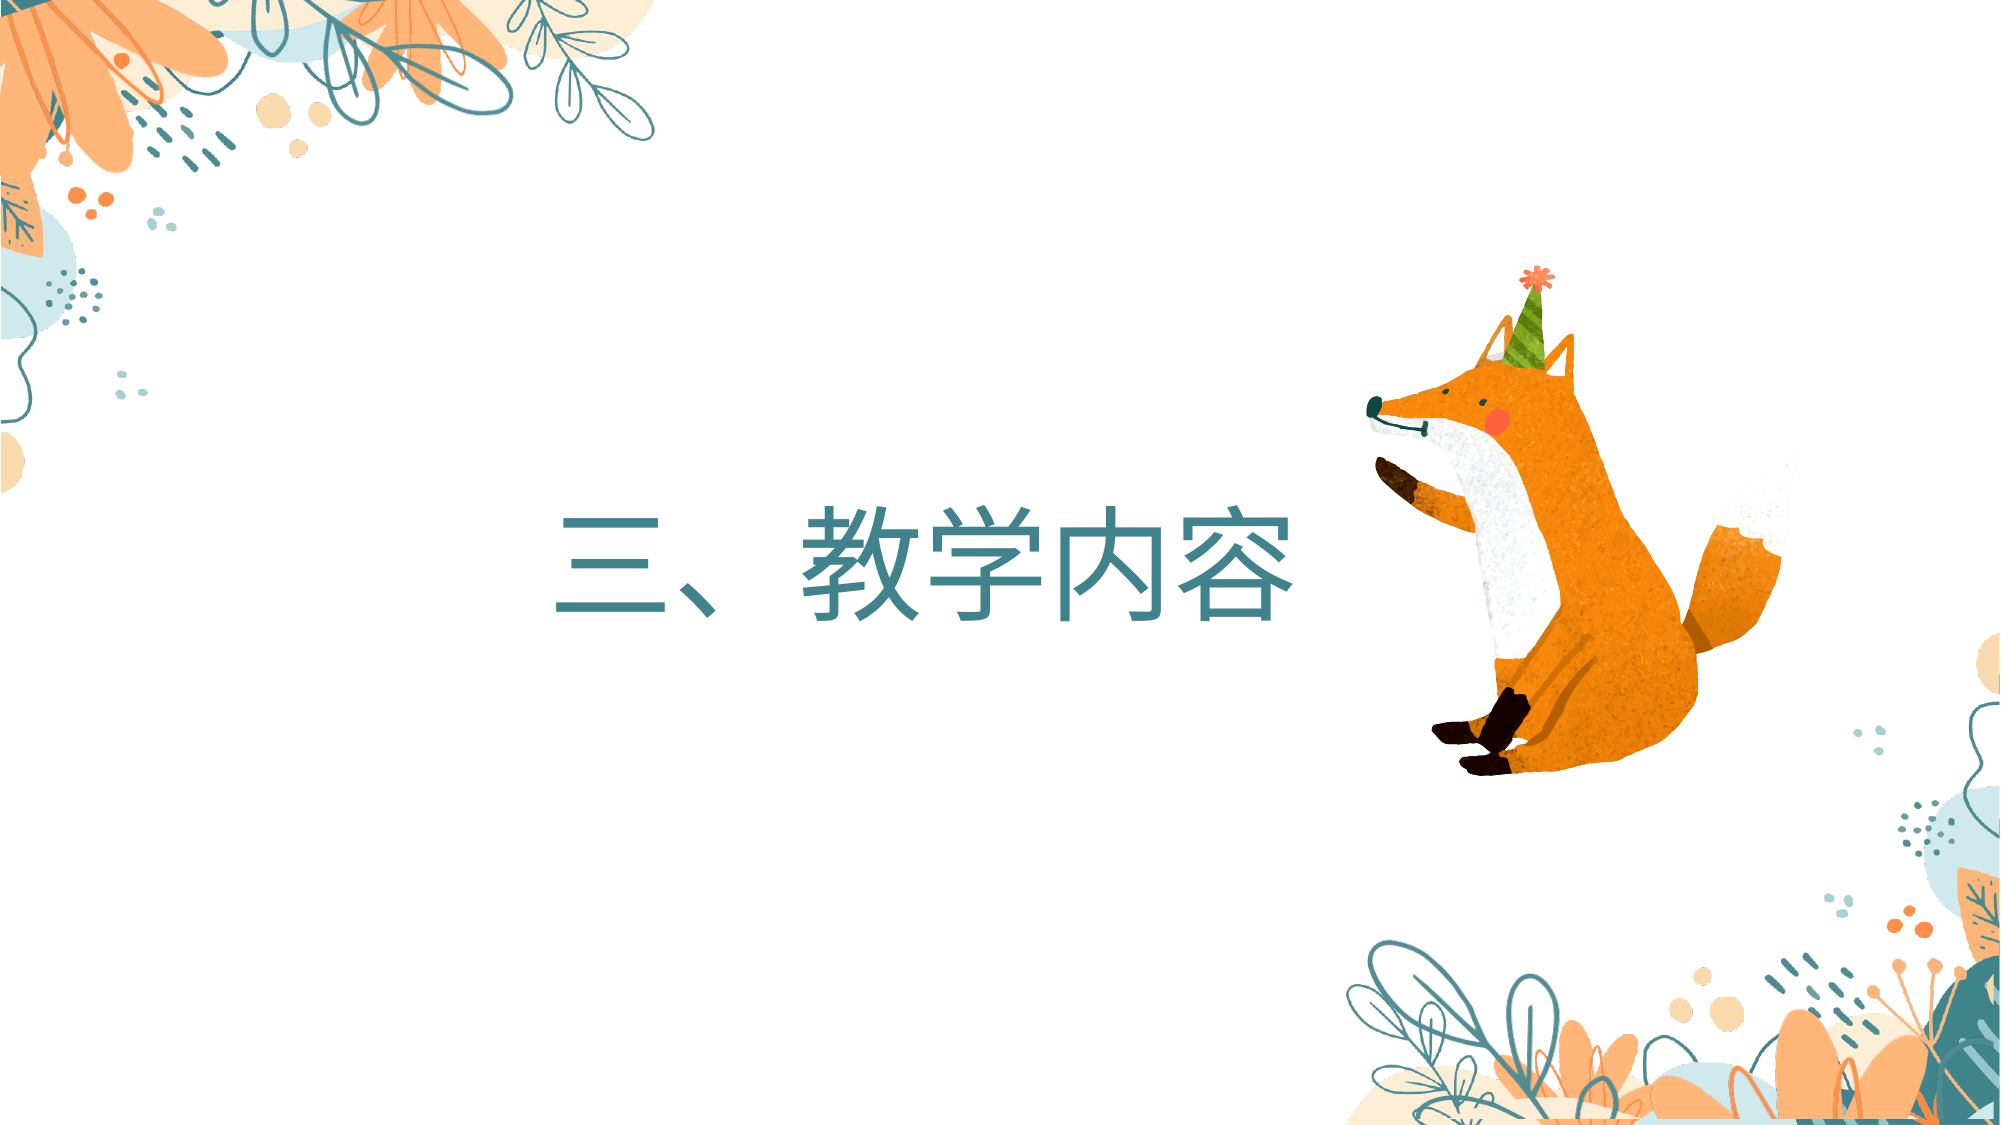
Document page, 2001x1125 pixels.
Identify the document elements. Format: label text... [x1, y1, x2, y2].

picture [0, 0, 715, 1058]
text_box 三、教学内容 [715, 479, 1366, 644]
picture [1345, 266, 2000, 1125]
